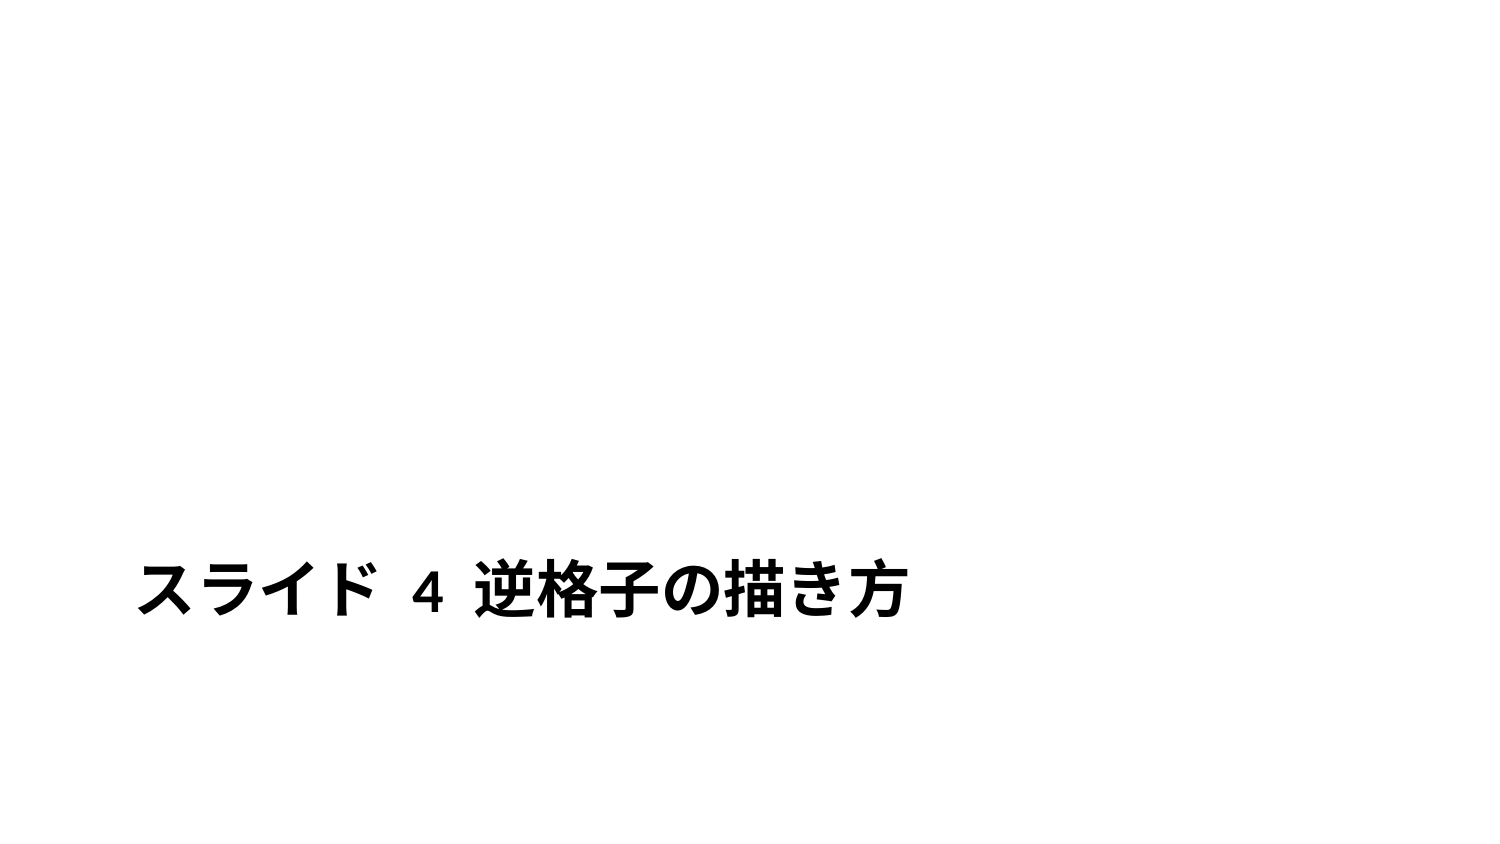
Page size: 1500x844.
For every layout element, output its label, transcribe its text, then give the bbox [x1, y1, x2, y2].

title スライド 4 逆格子の描き方 [118, 542, 1394, 710]
